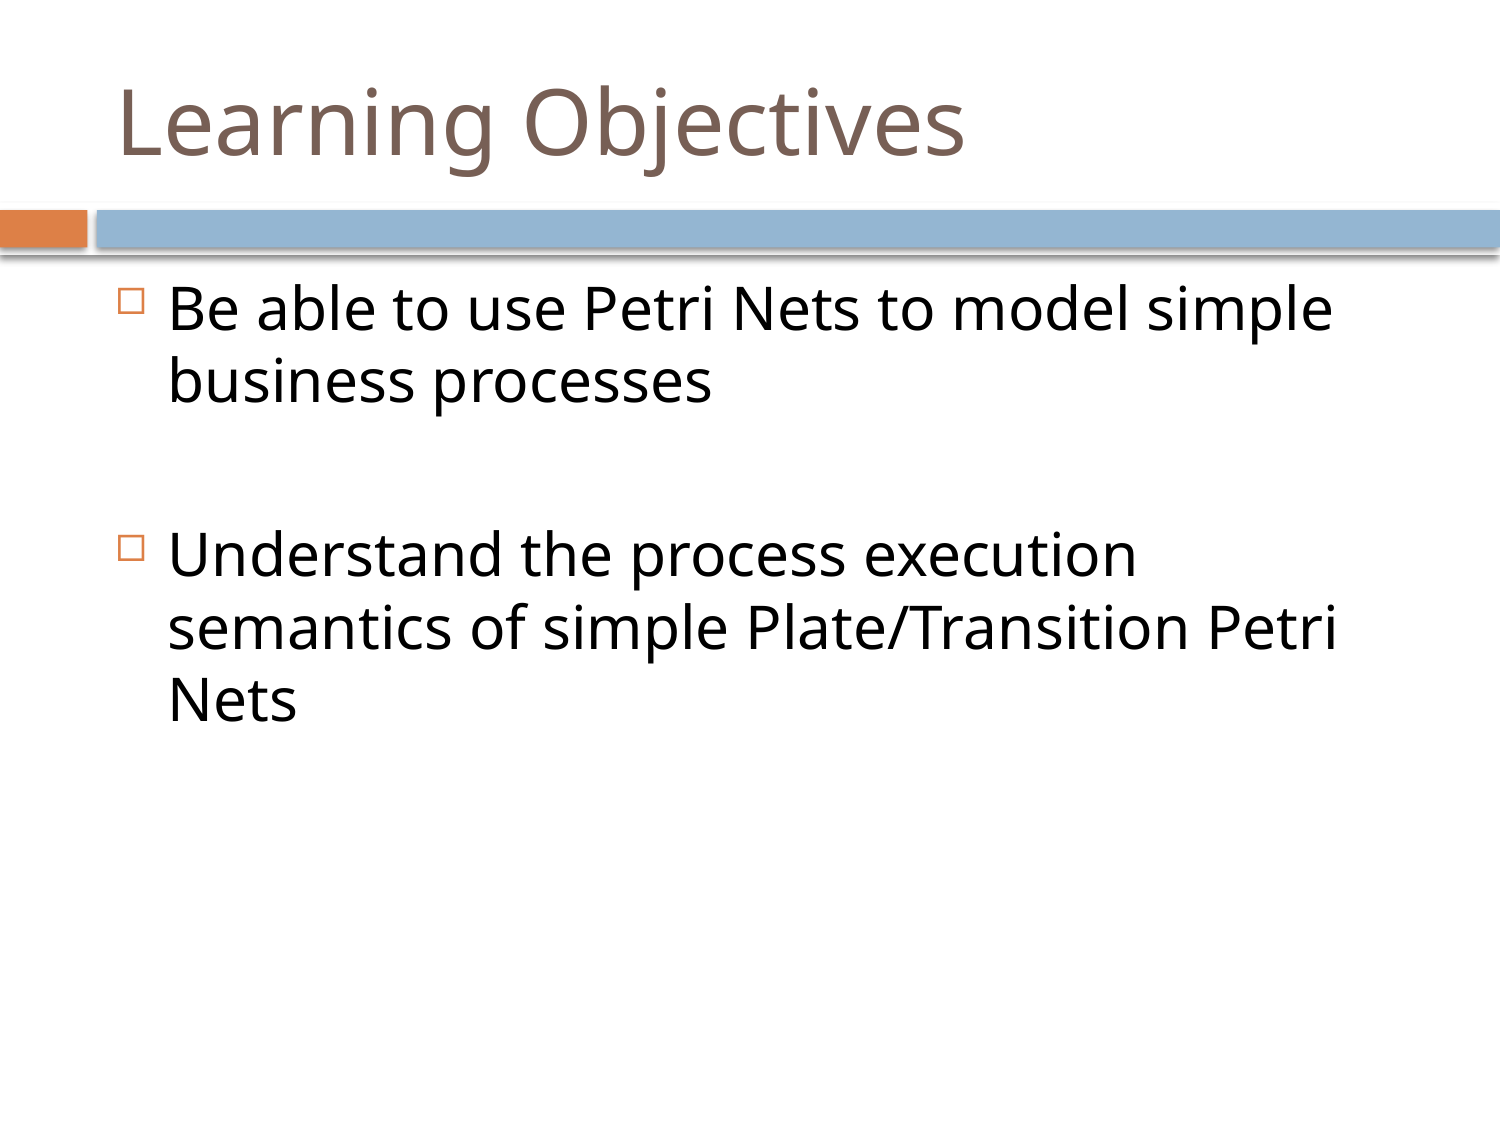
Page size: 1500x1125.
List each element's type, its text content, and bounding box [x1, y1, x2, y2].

title Learning Objectives [100, 37, 1438, 200]
list Be able to use Petri Nets to model simple business processes Understand the process execution semantics of simple Plate/Transition Petri Nets [100, 262, 1438, 1000]
